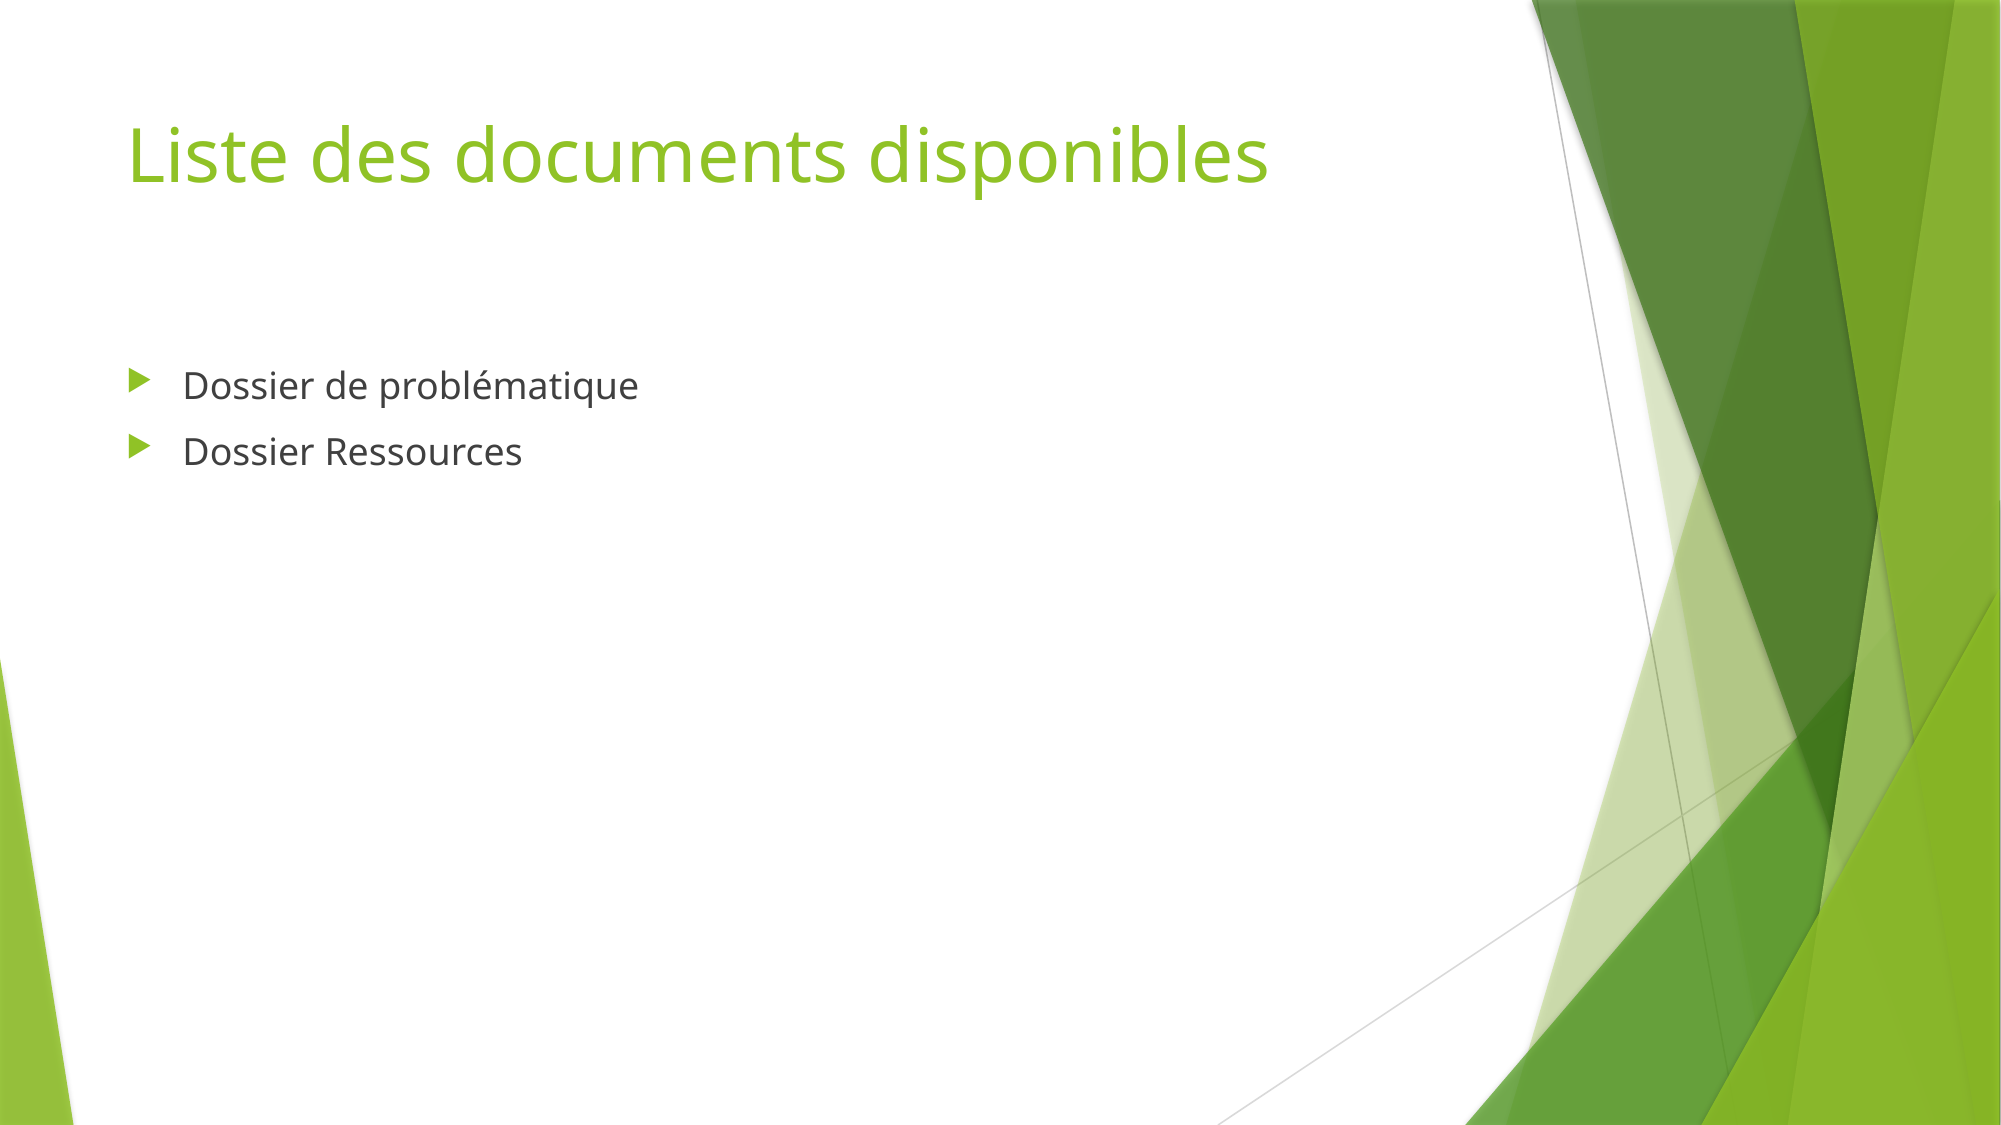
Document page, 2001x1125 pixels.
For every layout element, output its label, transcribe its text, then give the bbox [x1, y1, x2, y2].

list Dossier de problématique Dossier Ressources [111, 354, 1522, 992]
title Liste des documents disponibles [111, 99, 1522, 317]
